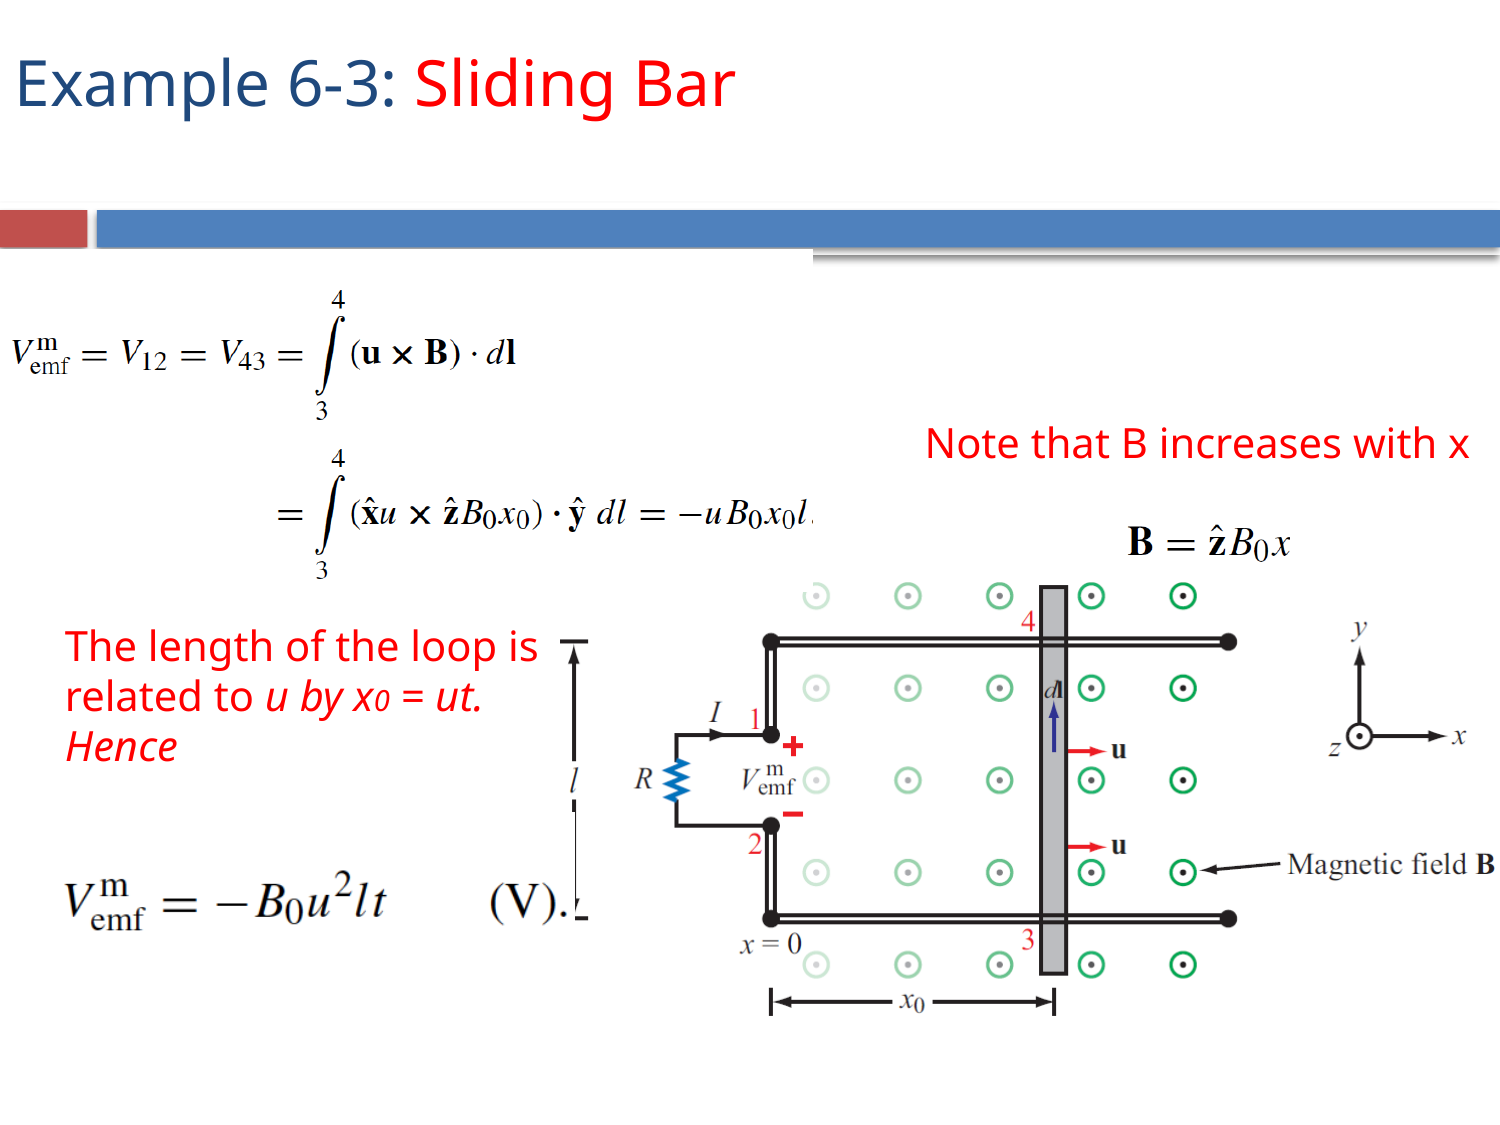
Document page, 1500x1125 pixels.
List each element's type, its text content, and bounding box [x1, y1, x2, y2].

picture [0, 249, 814, 592]
text_box The length of the loop is related to u by x0 = ut. Hence [50, 612, 552, 778]
picture [49, 812, 576, 989]
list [558, 574, 1500, 1026]
picture [1124, 522, 1291, 563]
text_box Note that B increases with x [909, 409, 1485, 475]
title Example 6-3: Sliding Bar [0, 0, 788, 163]
